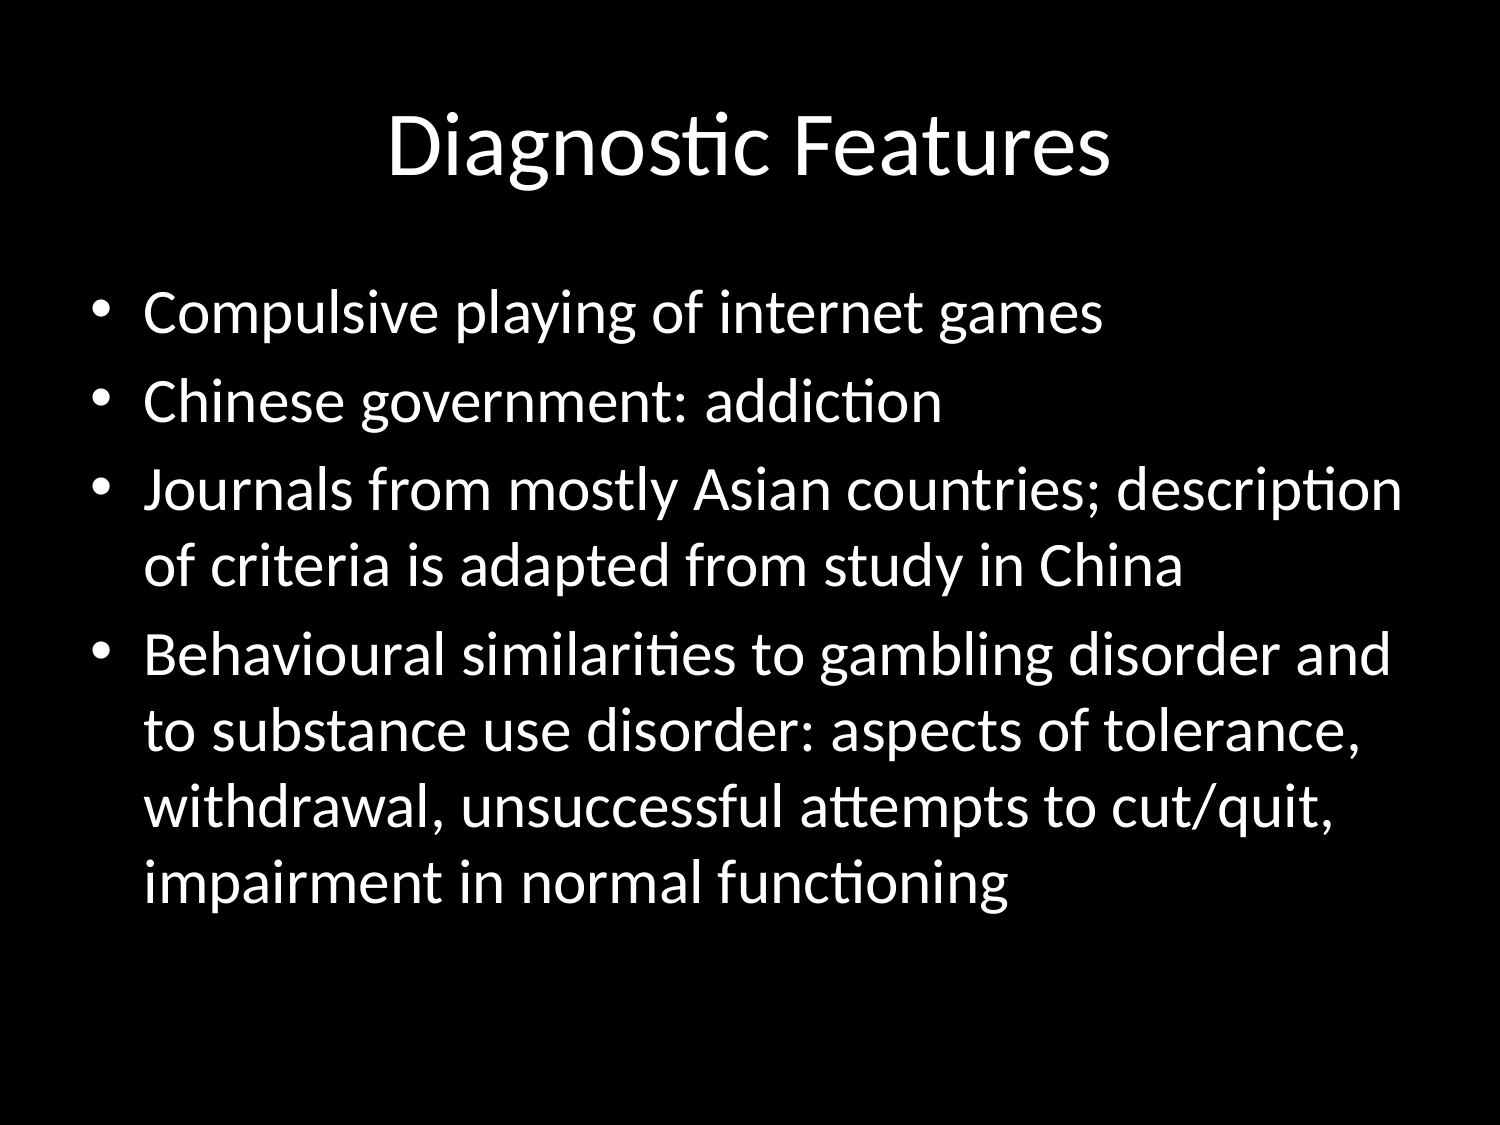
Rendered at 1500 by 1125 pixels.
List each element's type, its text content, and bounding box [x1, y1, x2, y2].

list Compulsive playing of internet games Chinese government: addiction Journals from mostly Asian countries; description of criteria is adapted from study in China Behavioural similarities to gambling disorder and to substance use disorder: aspects of tolerance, withdrawal, unsuccessful attempts to cut/quit, impairment in normal functioning [75, 262, 1425, 1005]
title Diagnostic Features [75, 45, 1425, 233]
